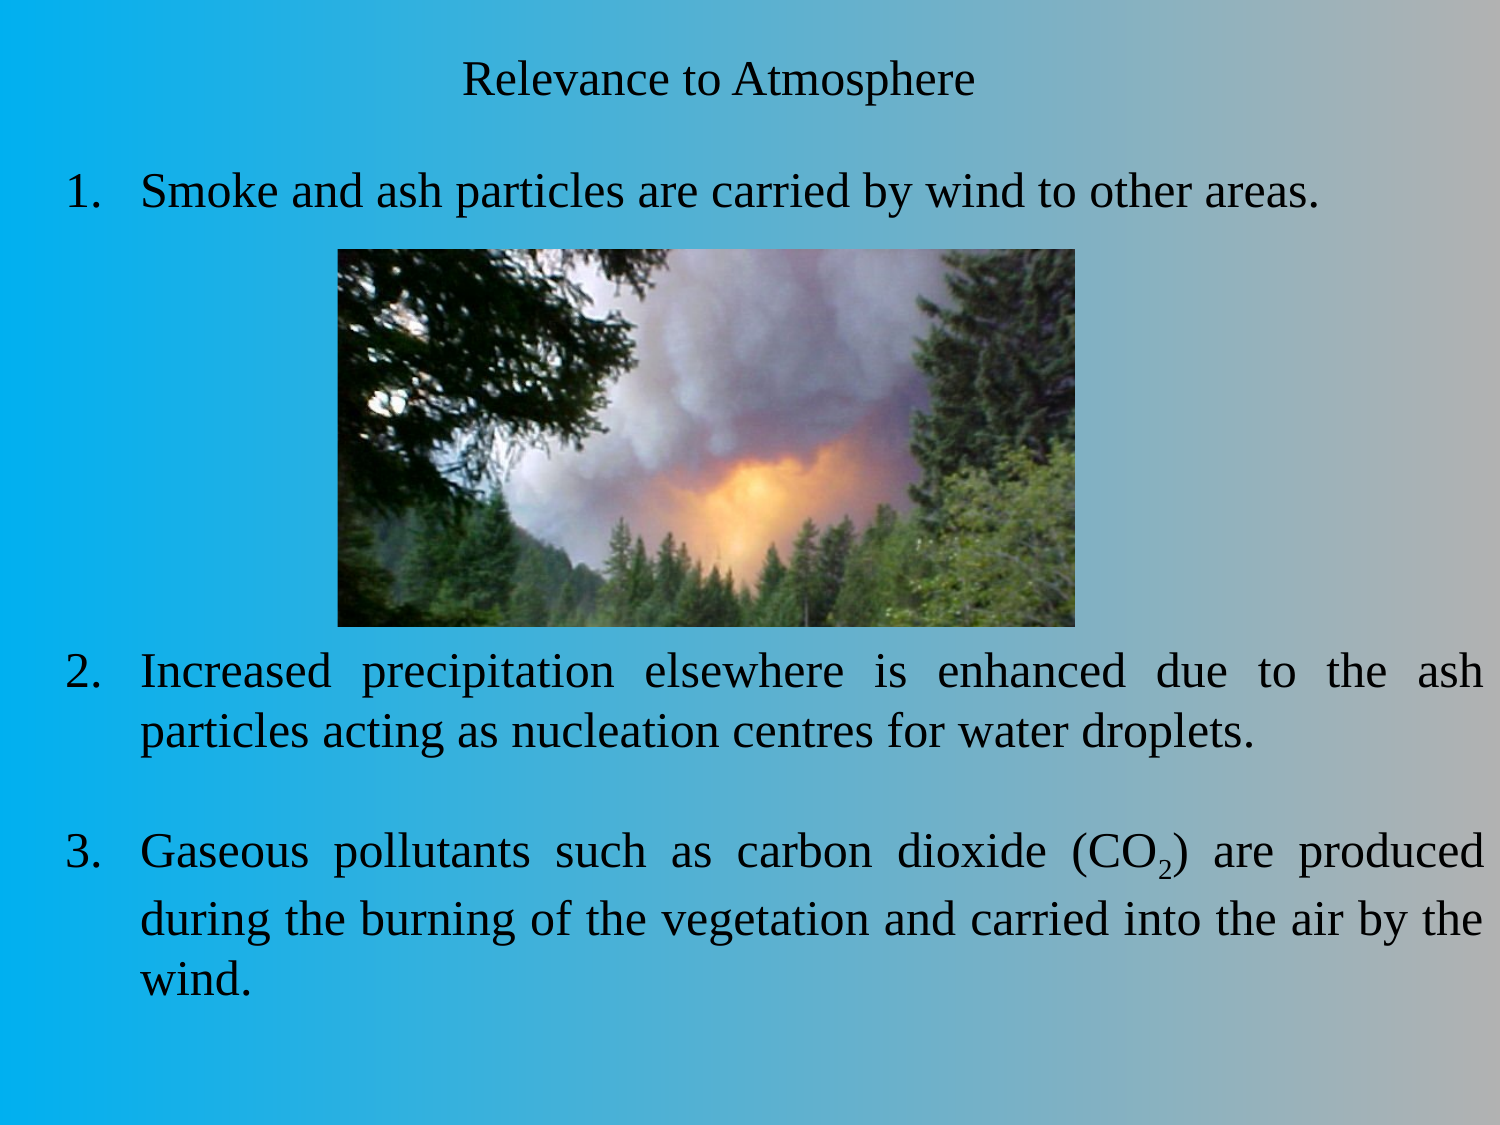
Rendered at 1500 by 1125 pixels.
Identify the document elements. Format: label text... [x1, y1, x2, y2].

text_box Relevance to Atmosphere [446, 37, 996, 113]
picture [337, 249, 1076, 627]
text_box Smoke and ash particles are carried by wind to other areas. Increased precipitation elsewhere is enhanced due to the ash particles acting as nucleation centres for water droplets. Gaseous pollutants such as carbon dioxide (CO2) are produced during the burning of the vegetation and carried into the air by the wind. [50, 149, 1500, 1014]
